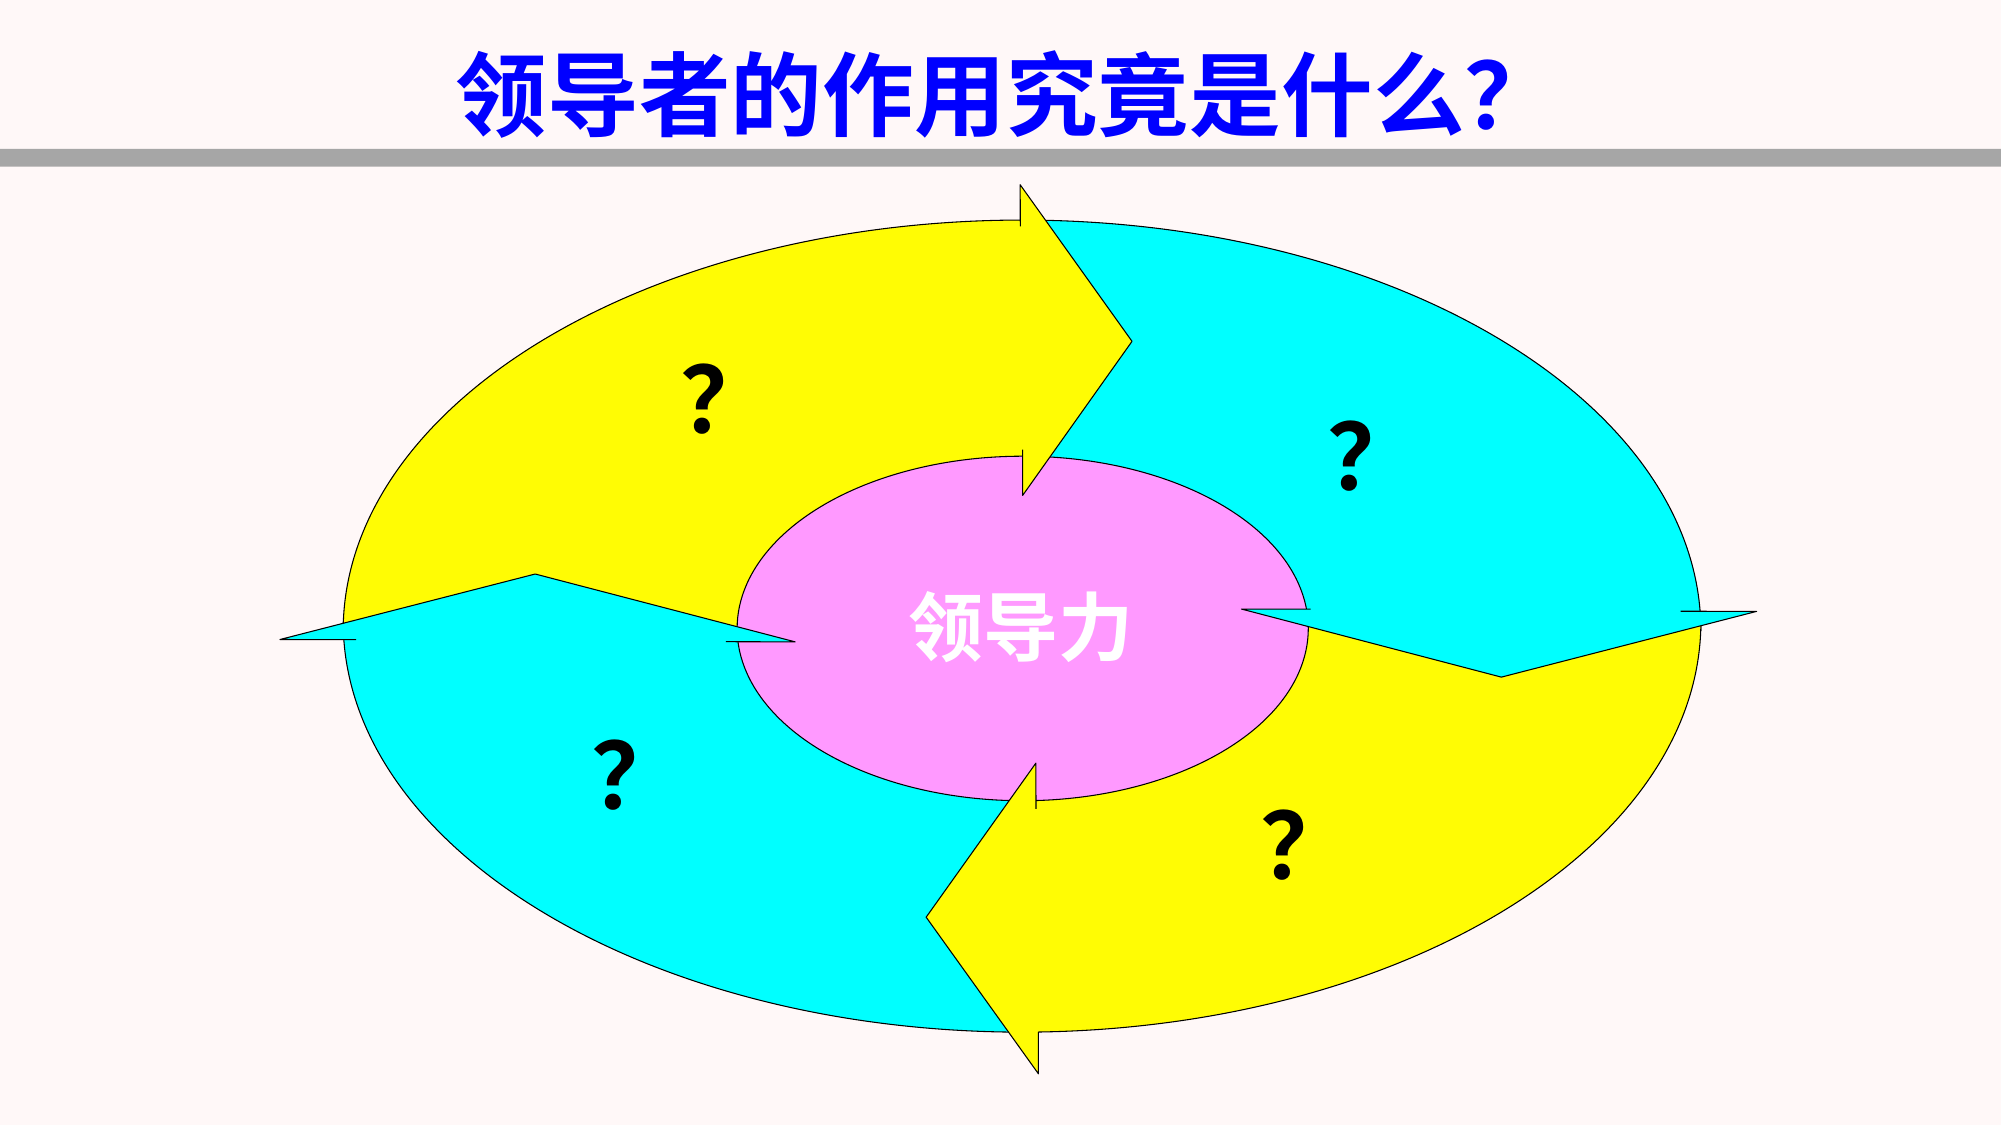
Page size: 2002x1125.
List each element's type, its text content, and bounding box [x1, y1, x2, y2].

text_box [279, 184, 1757, 1075]
title 领导者的作用究竟是什么？ [421, 31, 1592, 142]
